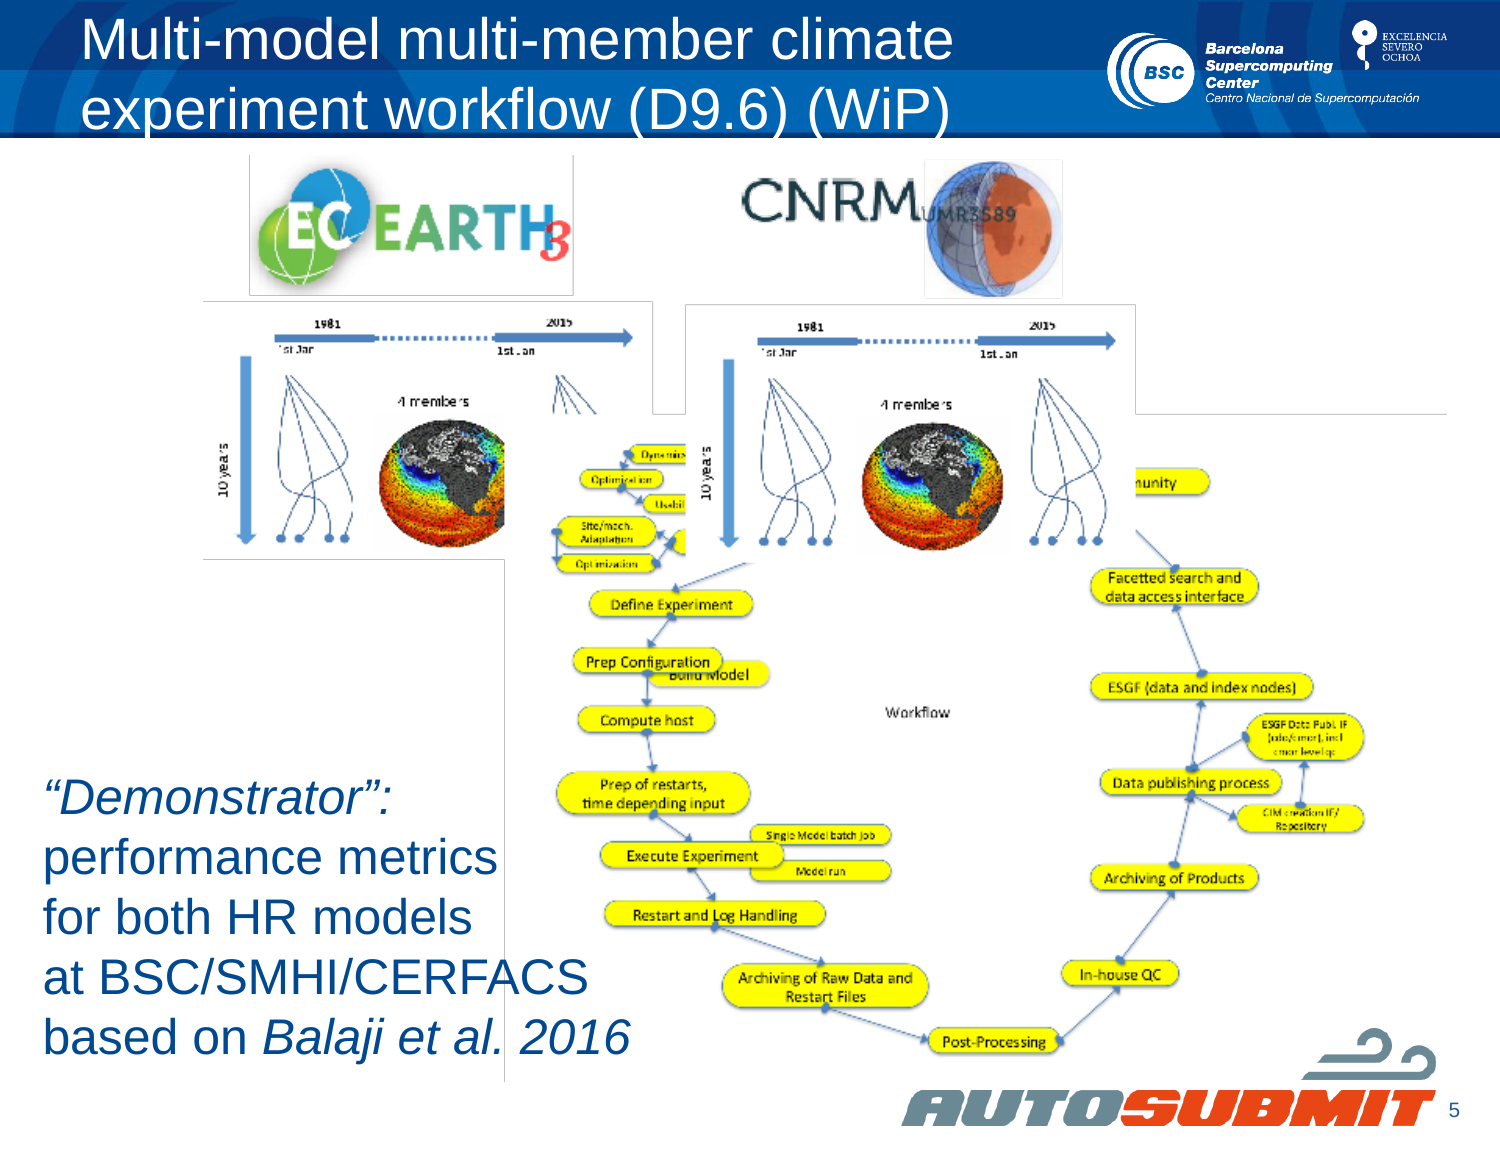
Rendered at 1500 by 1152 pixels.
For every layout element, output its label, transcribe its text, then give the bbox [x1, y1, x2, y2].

title Multi-model multi-member climate experiment workflow (D9.6) (WiP) [65, 0, 1081, 101]
picture [0, 0, 1500, 138]
list “Demonstrator”: performance metrics for both HR models at BSC/SMHI/CERFACS based on Balaji et al. 2016 [27, 749, 197, 1061]
picture [202, 154, 1448, 1152]
